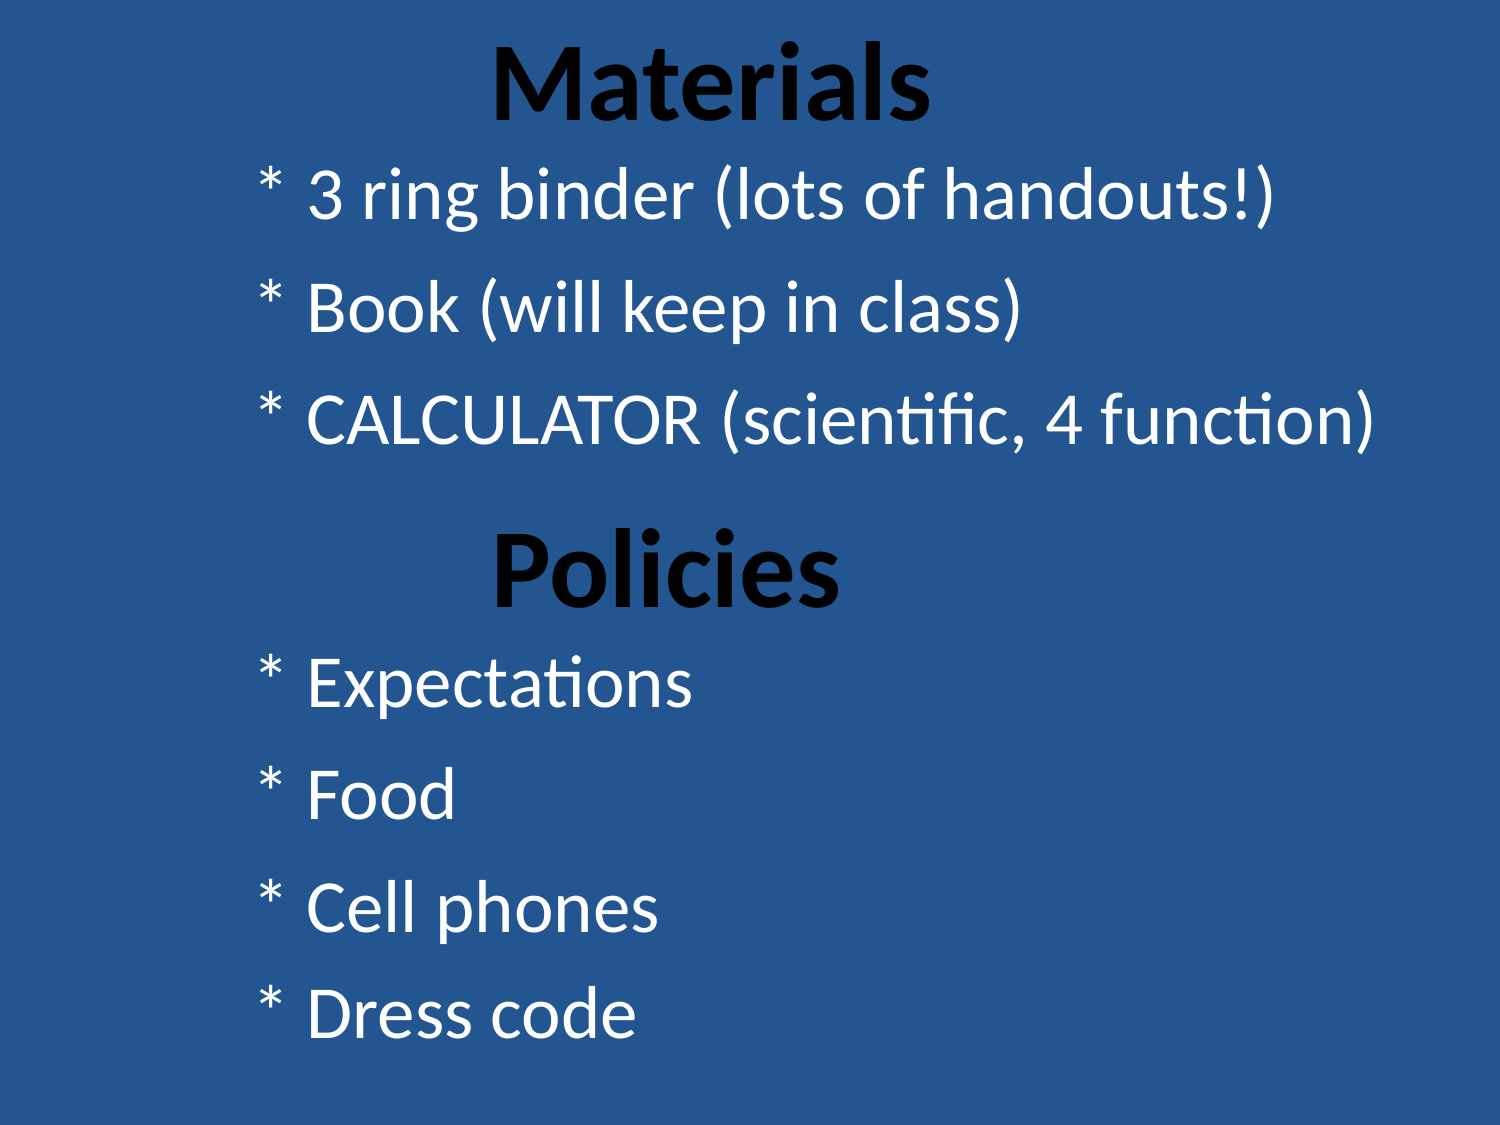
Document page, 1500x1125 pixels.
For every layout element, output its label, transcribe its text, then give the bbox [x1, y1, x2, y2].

text_box Materials [474, 0, 948, 150]
text_box * Food [237, 737, 1450, 843]
text_box * Book (will keep in class) [237, 249, 1450, 355]
text_box * CALCULATOR (scientific, 4 function) [237, 362, 1450, 468]
text_box * 3 ring binder (lots of handouts!) [237, 137, 1450, 243]
text_box * Cell phones [237, 849, 1450, 955]
text_box * Dress code [237, 956, 1450, 1062]
text_box * Expectations [237, 624, 1450, 730]
text_box Policies [476, 487, 858, 624]
